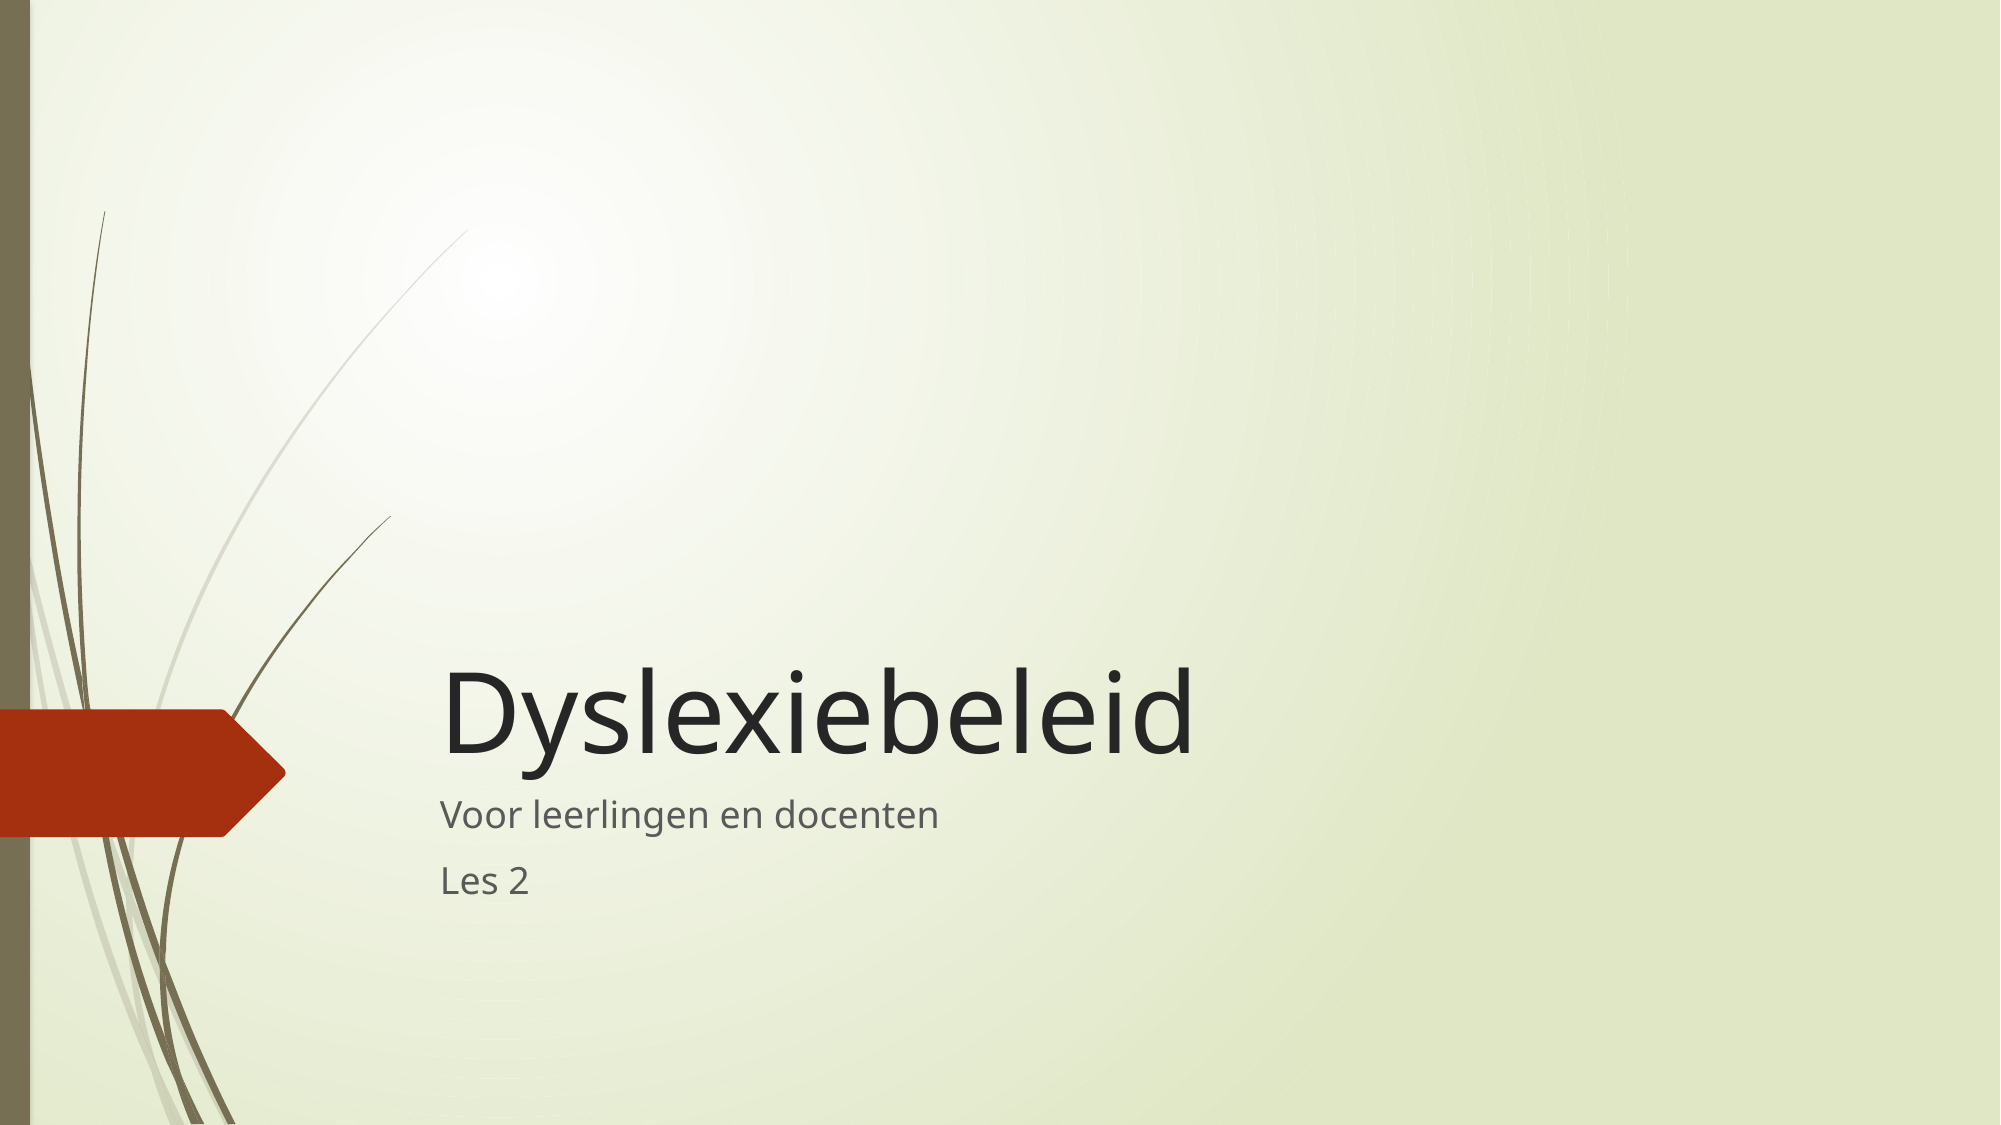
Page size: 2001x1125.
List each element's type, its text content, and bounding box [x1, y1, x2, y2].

title Dyslexiebeleid [424, 412, 1888, 783]
subtitle Voor leerlingen en docenten Les 2 [424, 783, 1888, 969]
